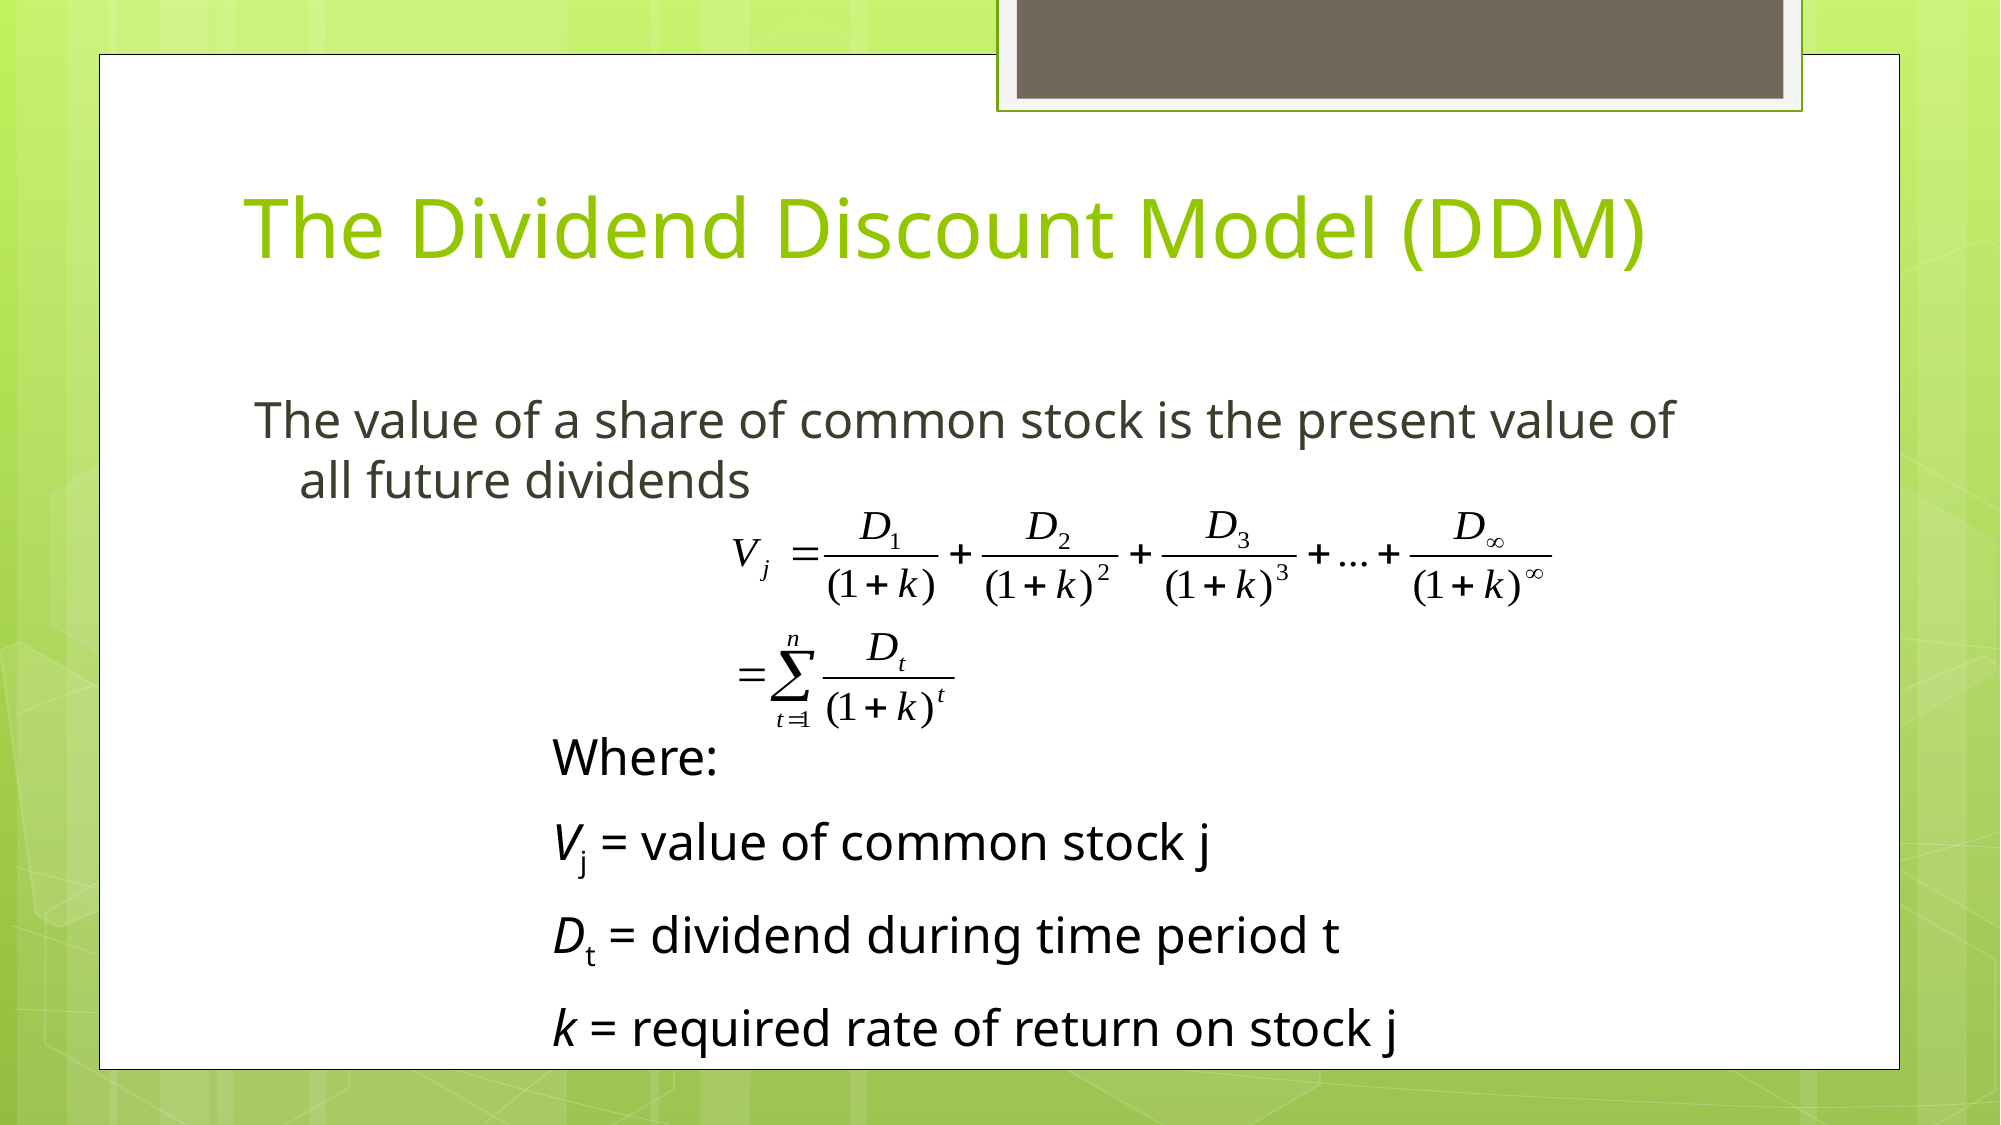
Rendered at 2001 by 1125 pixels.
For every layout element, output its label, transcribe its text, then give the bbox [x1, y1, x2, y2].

title The Dividend Discount Model (DDM) [228, 168, 1765, 283]
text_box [727, 498, 1558, 736]
text_box Where: Vj = value of common stock j Dt = dividend during time period t k = required rate of return on stock j [537, 717, 1738, 1065]
list The value of a share of common stock is the present value of all future dividends [228, 381, 1711, 957]
